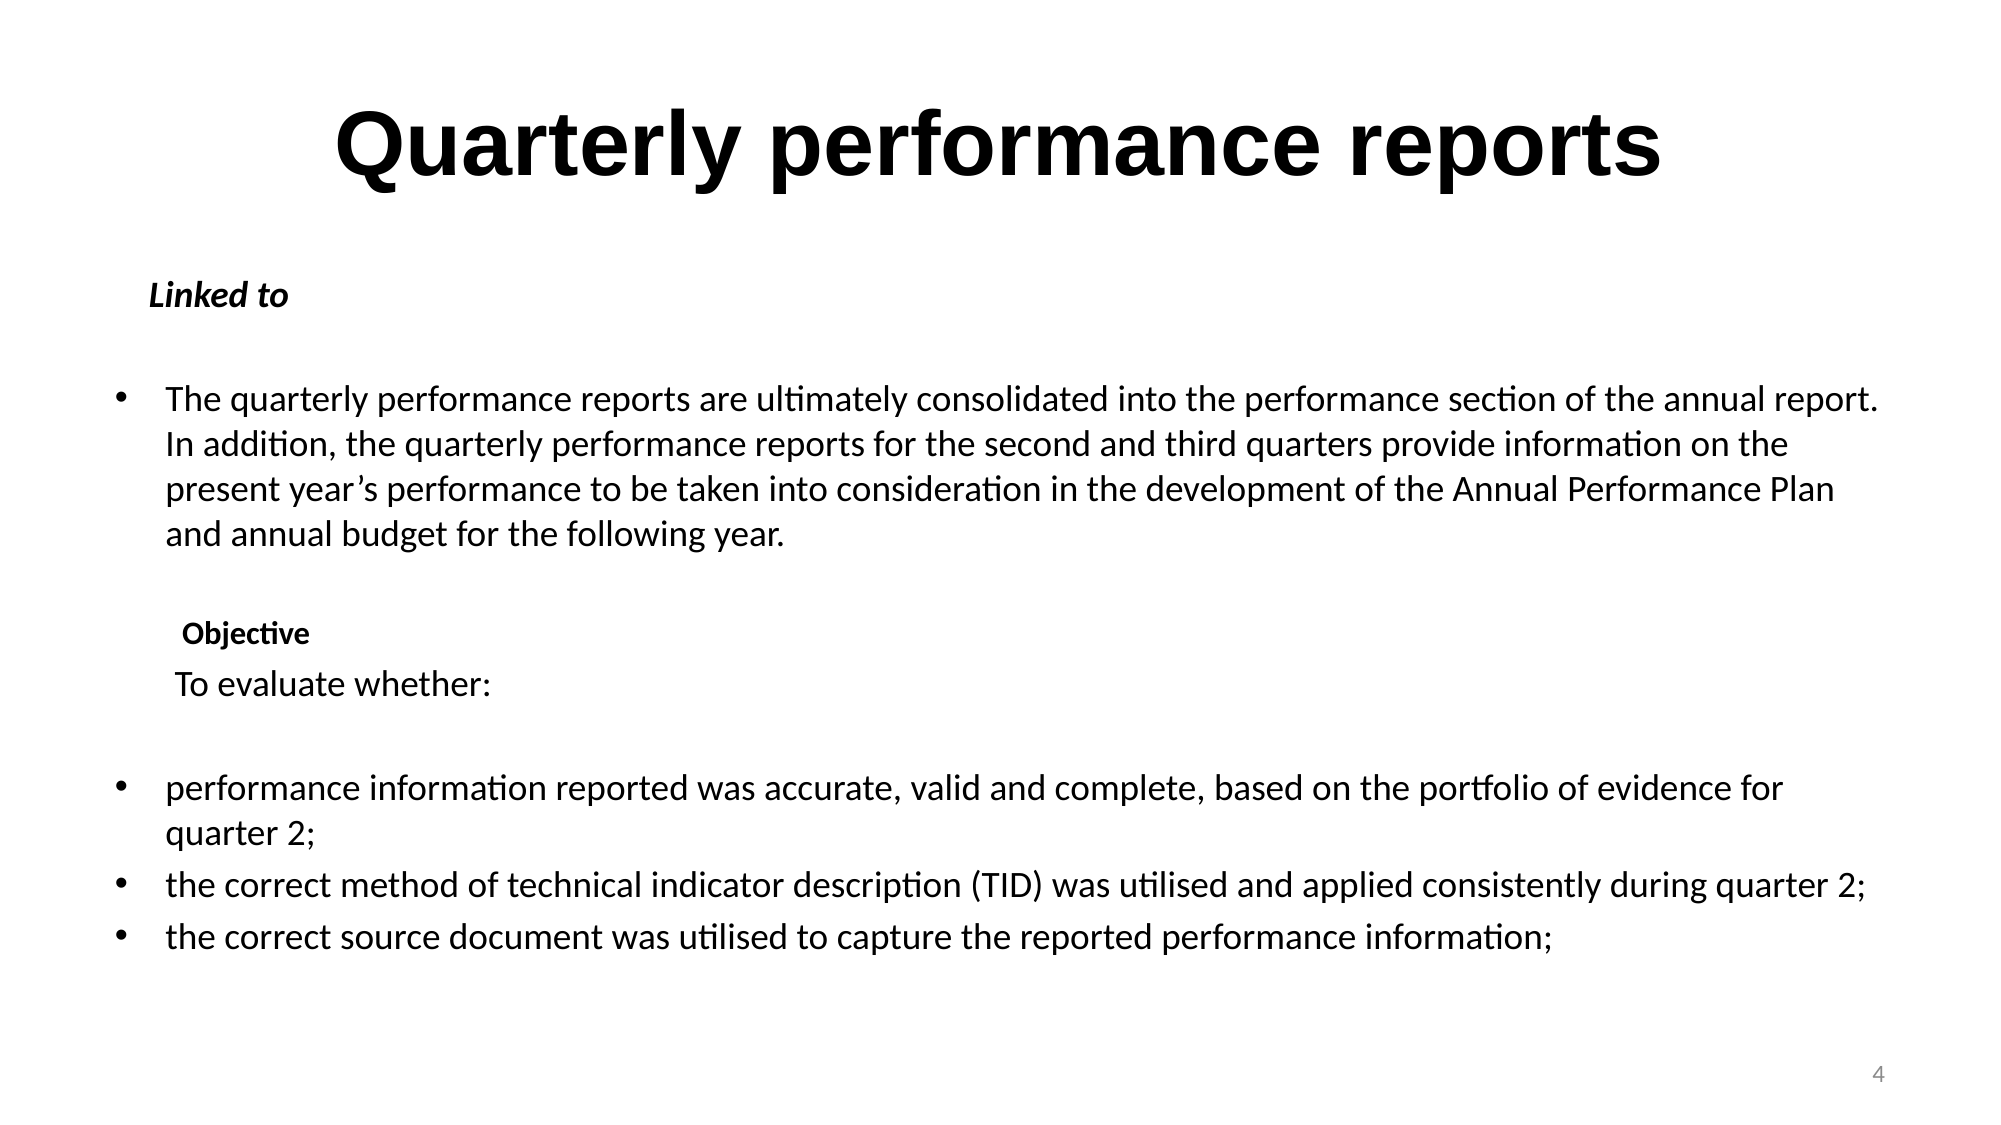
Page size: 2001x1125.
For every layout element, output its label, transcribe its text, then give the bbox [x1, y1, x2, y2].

list Linked to The quarterly performance reports are ultimately consolidated into the performance section of the annual report. In addition, the quarterly performance reports for the second and third quarters provide information on the present year’s performance to be taken into consideration in the development of the Annual Performance Plan and annual budget for the following year. Objective To evaluate whether: performance information reported was accurate, valid and complete, based on the portfolio of evidence for quarter 2; the correct method of technical indicator description (TID) was utilised and applied consistently during quarter 2; the correct source document was utilised to capture the reported performance information; [99, 262, 1900, 1005]
title Quarterly performance reports [99, 45, 1900, 233]
slide_number 4 [1433, 1042, 1900, 1103]
